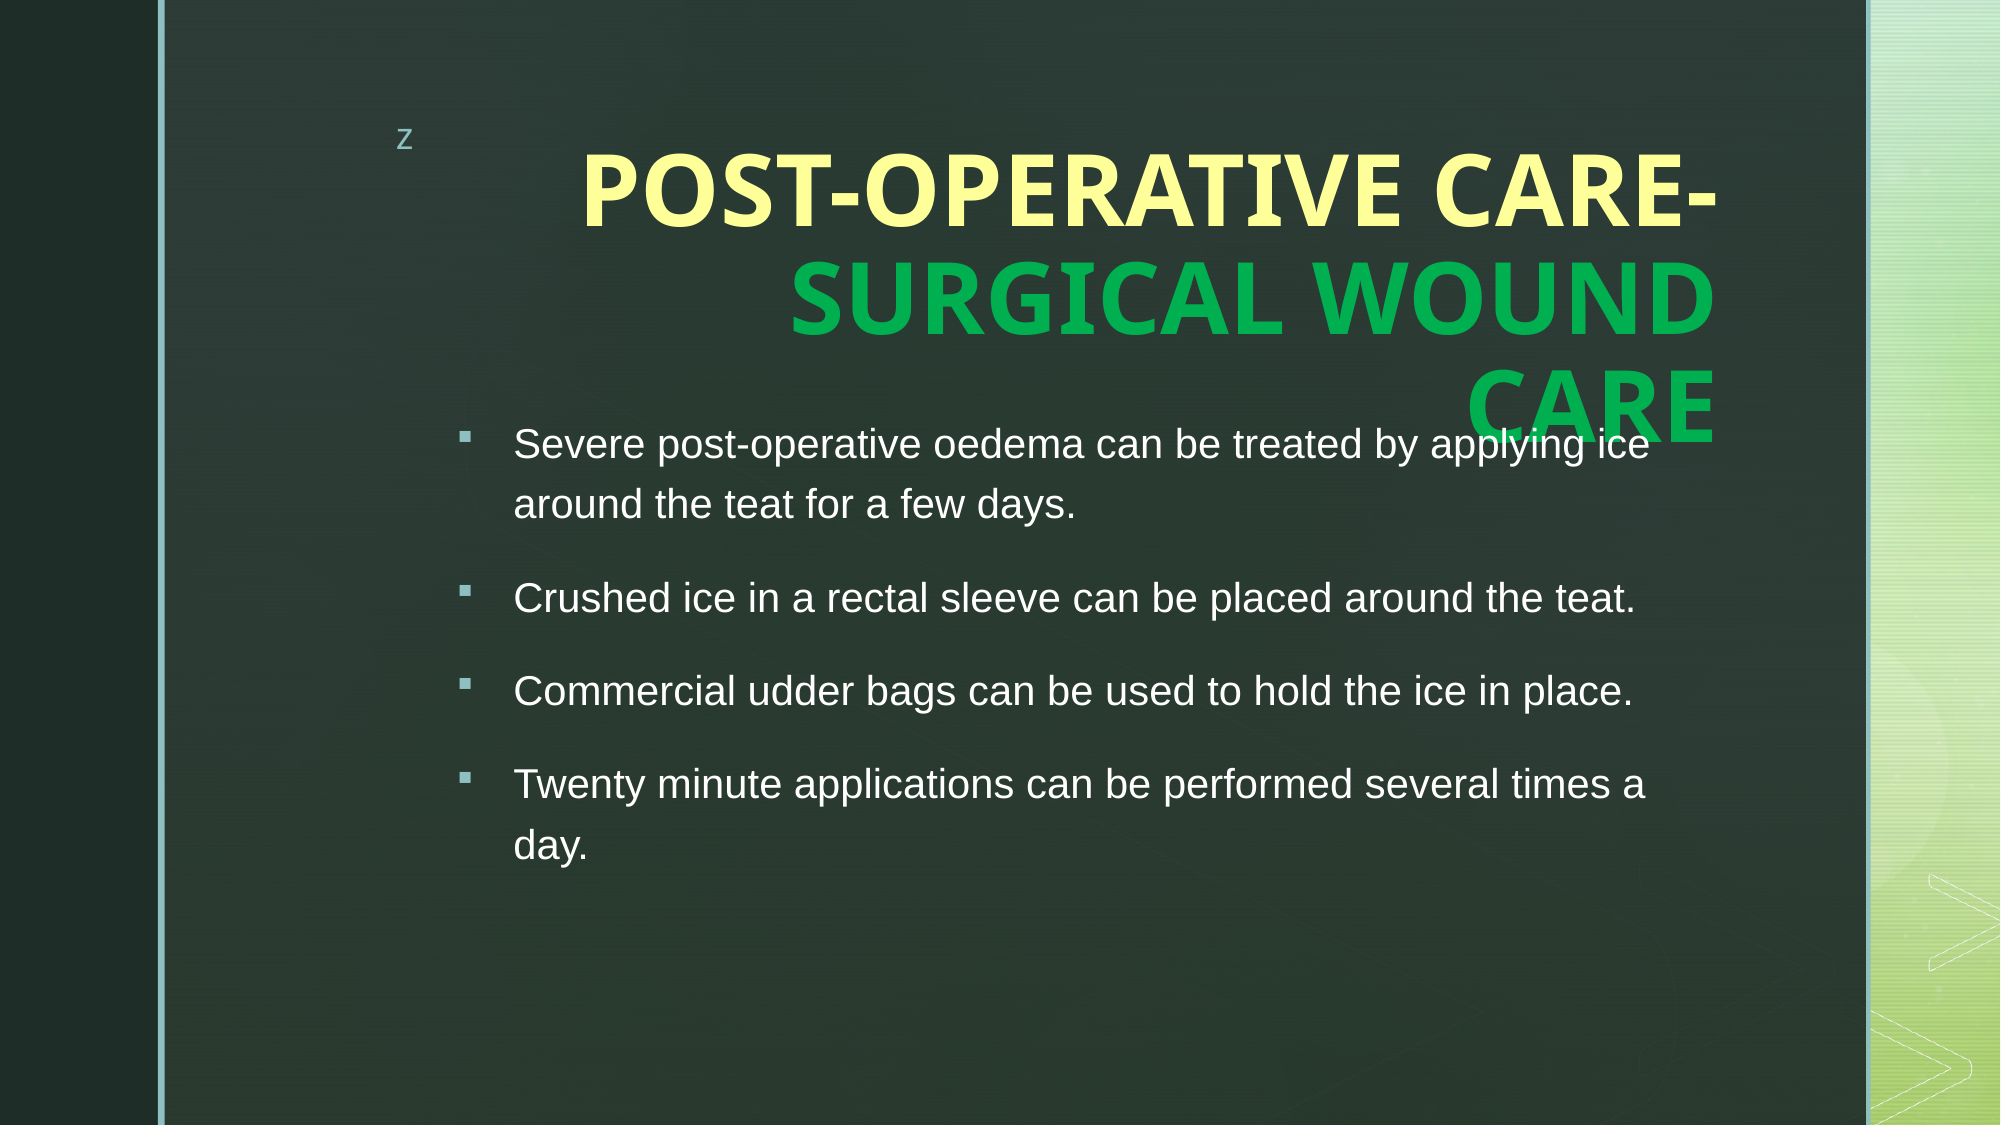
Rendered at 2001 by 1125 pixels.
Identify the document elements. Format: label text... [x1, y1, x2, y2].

title POST-OPERATIVE CARE- SURGICAL WOUND CARE [428, 132, 1734, 310]
picture [1871, 0, 2001, 1125]
list Severe post-operative oedema can be treated by applying ice around the teat for a few days. Crushed ice in a rectal sleeve can be placed around the teat. Commercial udder bags can be used to hold the ice in place. Twenty minute applications can be performed several times a day. [441, 309, 1721, 966]
